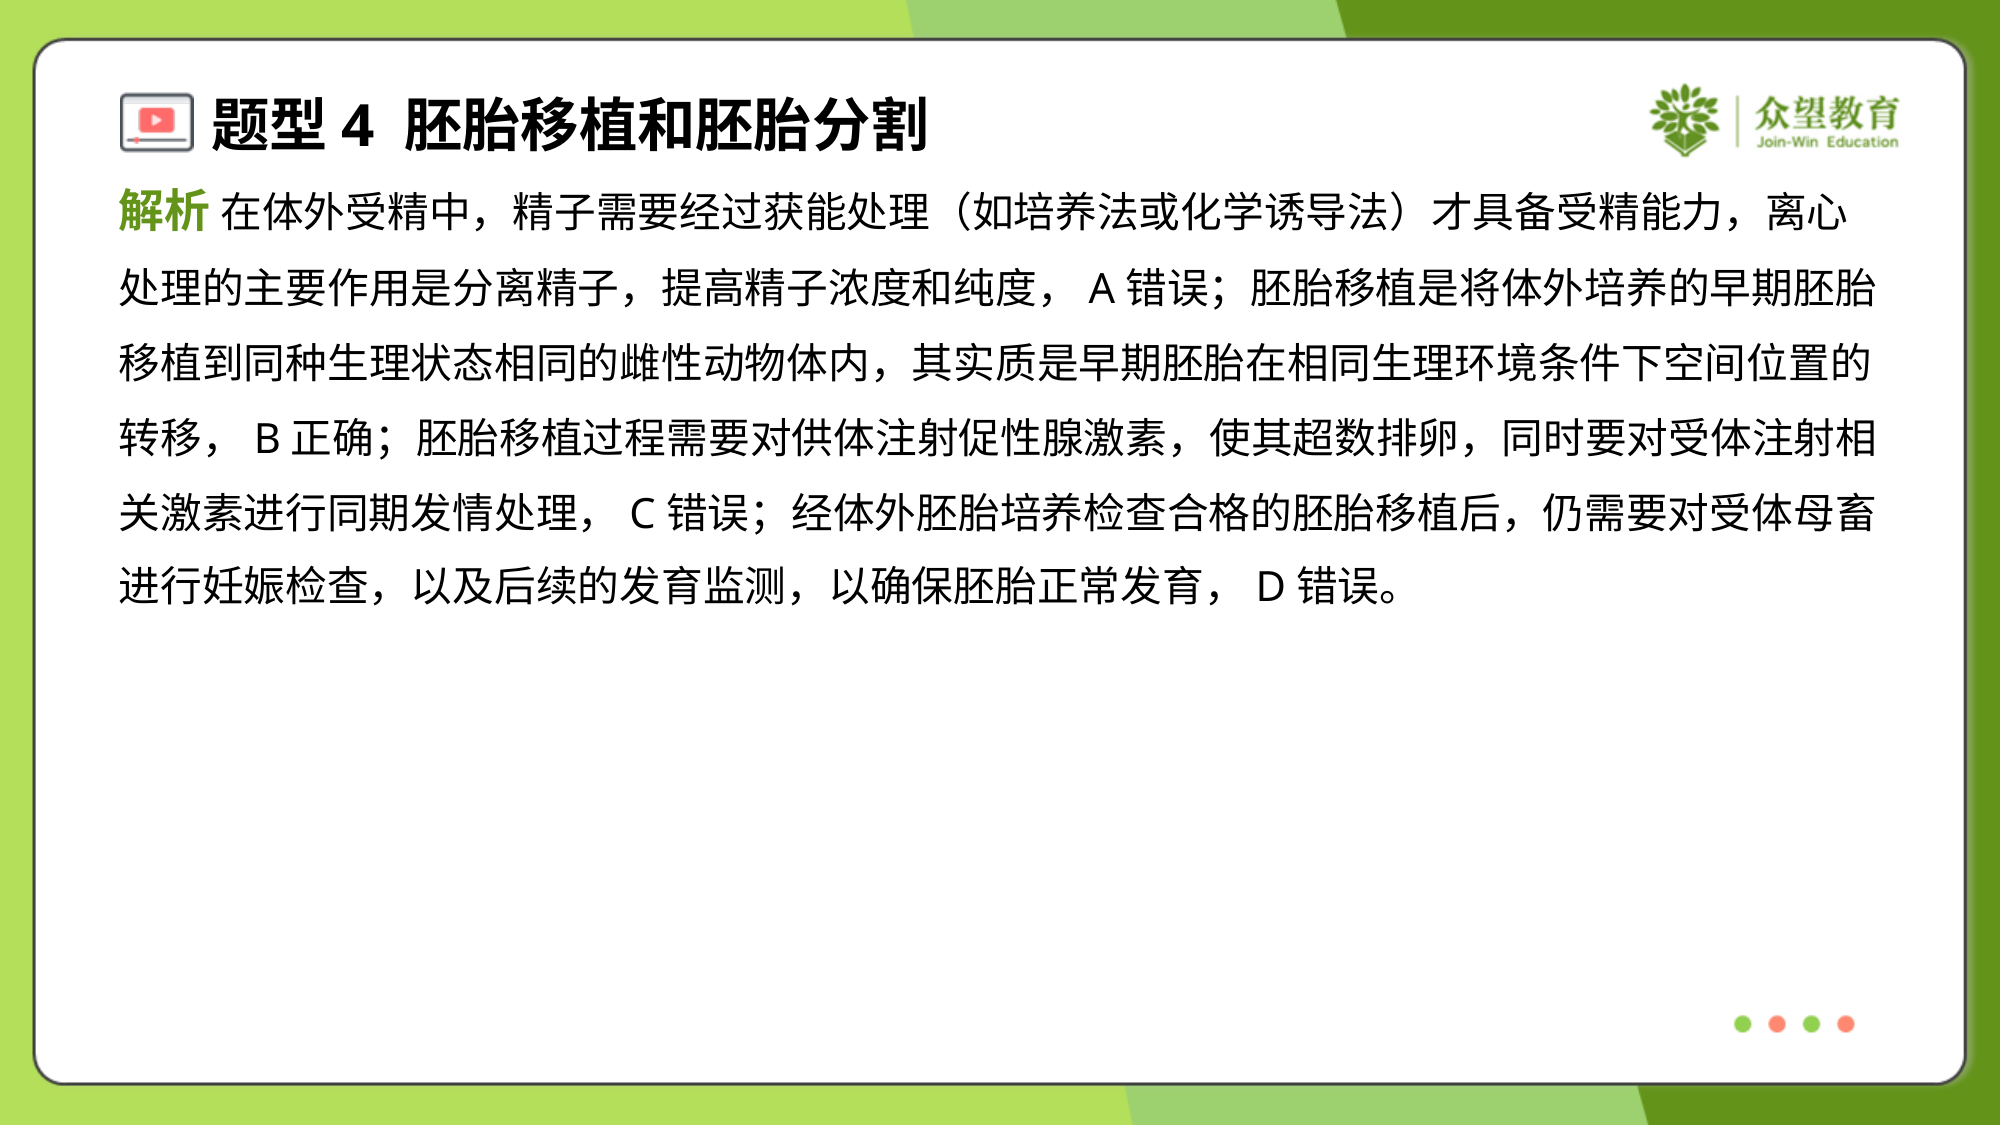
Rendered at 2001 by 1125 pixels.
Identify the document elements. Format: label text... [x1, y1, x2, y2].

text_box 解析 在体外受精中，精子需要经过获能处理（如培养法或化学诱导法）才具备受精能力，离心 处理的主要作用是分离精子，提高精子浓度和纯度，A错误；胚胎移植是将体外培养的早期胚胎 移植到同种生理状态相同的雌性动物体内，其实质是早期胚胎在相同生理环境条件下空间位置的 转移，B正确；胚胎移植过程需要对供体注射促性腺激素，使其超数排卵，同时要对受体注射相 关激素进行同期发情处理，C错误；经体外胚胎培养检查合格的胚胎移植后，仍需要对受体母畜 进行妊娠检查，以及后续的发育监测，以确保胚胎正常发育，D错误。 [118, 159, 1883, 602]
picture [0, 0, 2000, 1125]
